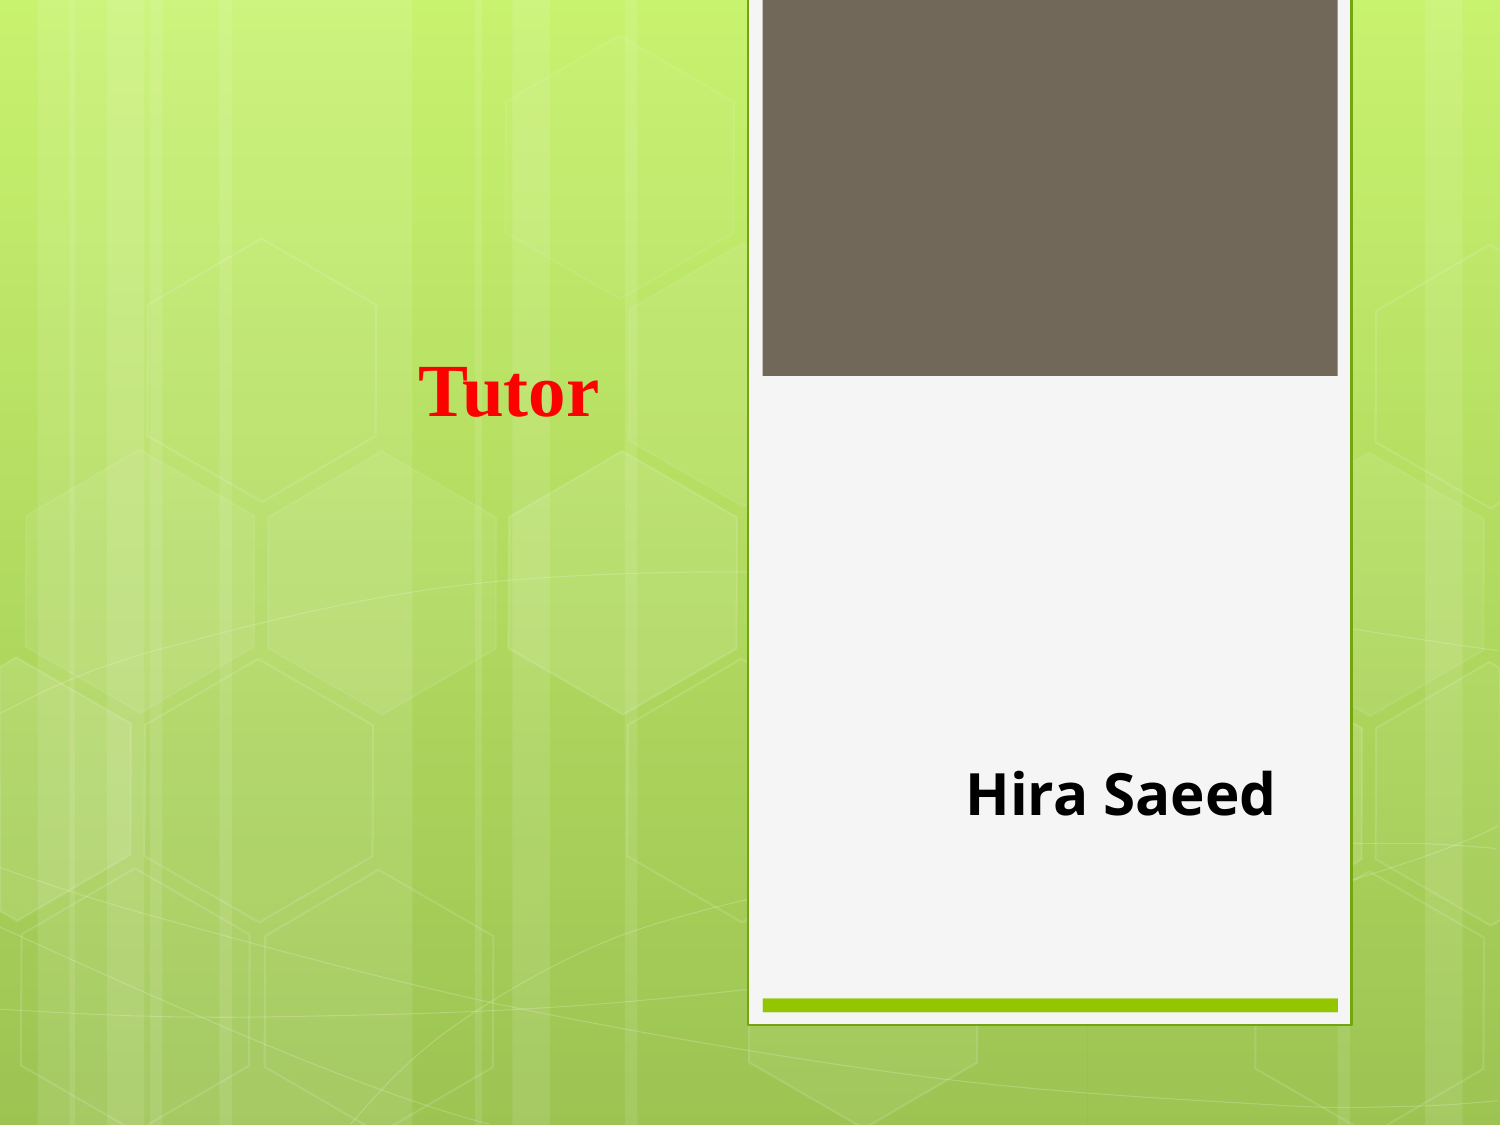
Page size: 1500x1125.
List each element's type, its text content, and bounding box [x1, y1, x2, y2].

text_box Hira Saeed [950, 750, 1292, 835]
title Tutor [237, 249, 782, 530]
subtitle [812, 725, 1275, 963]
